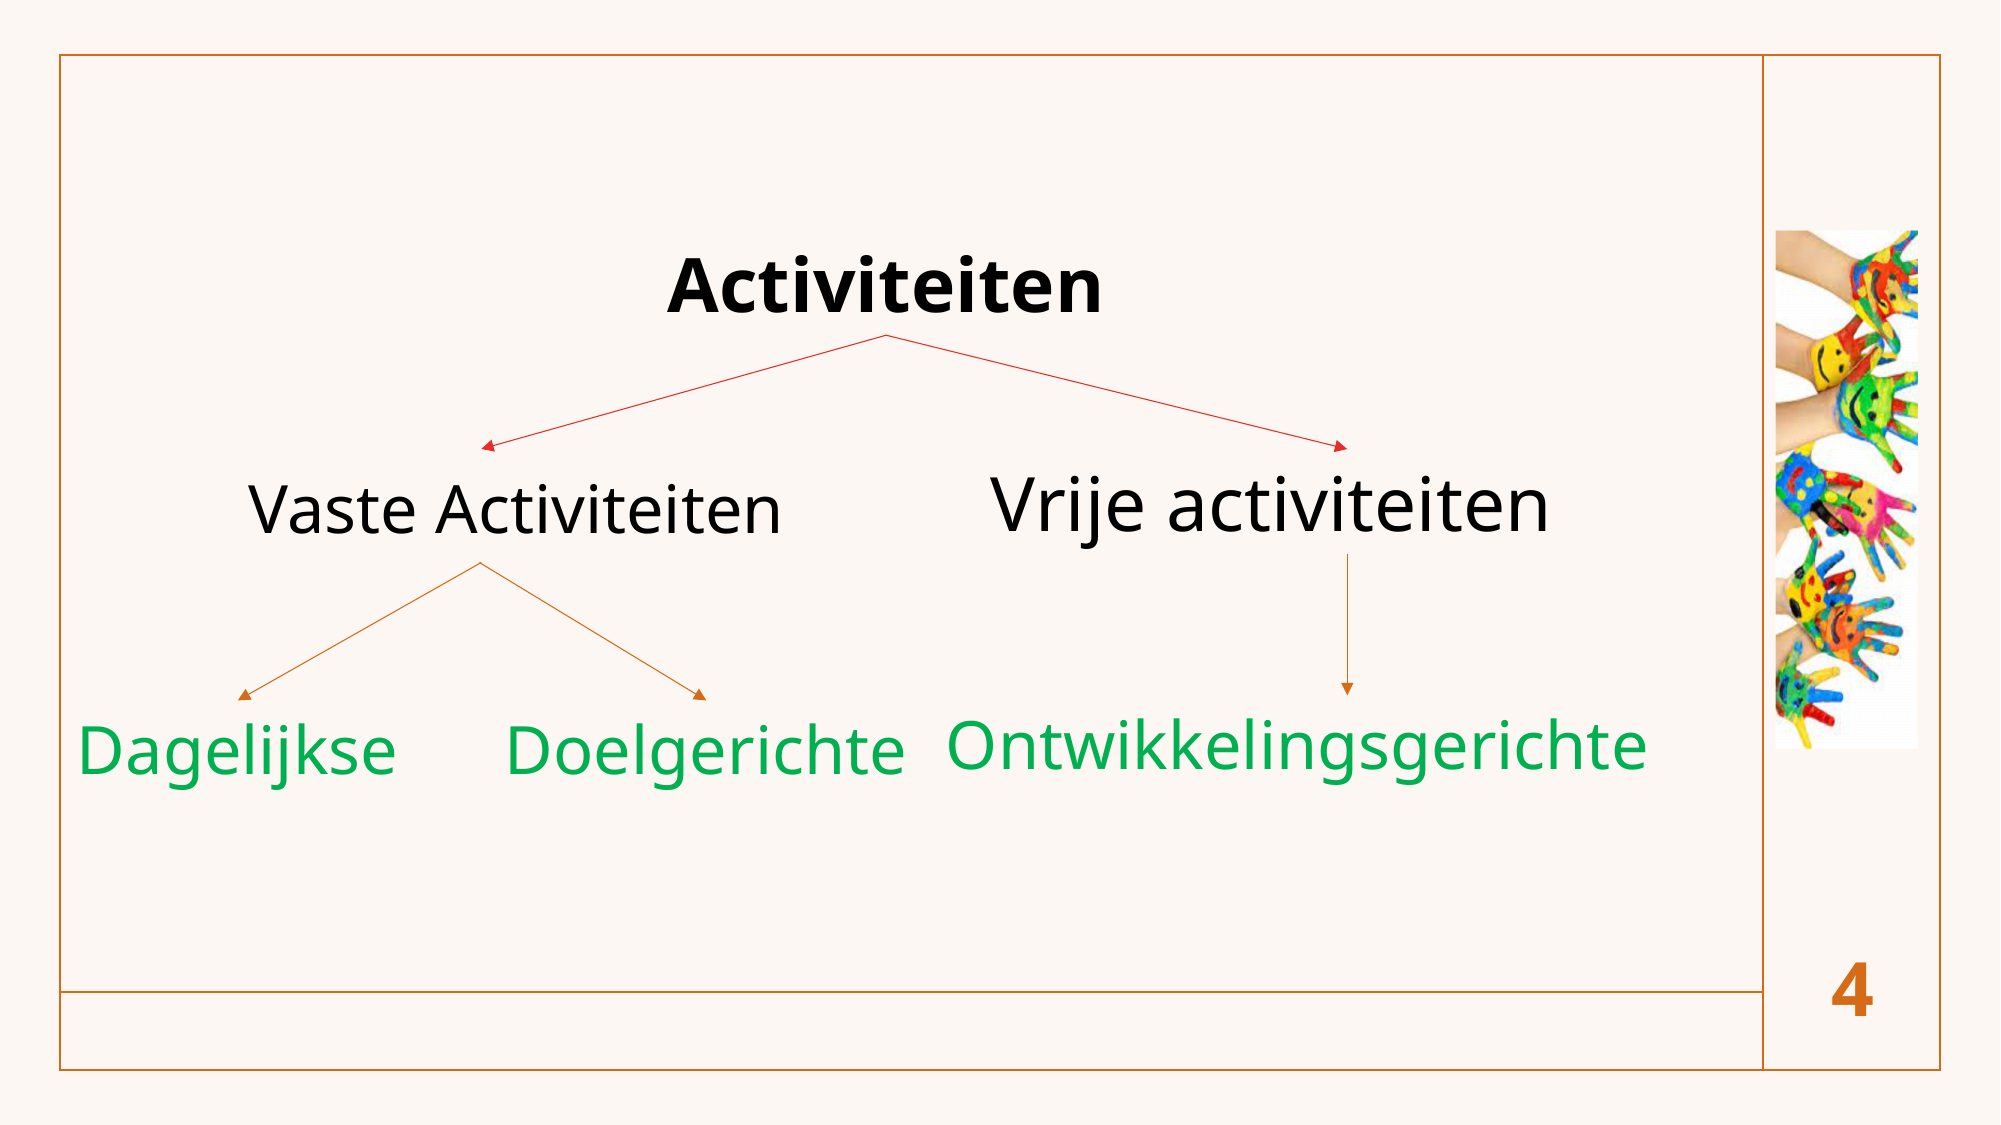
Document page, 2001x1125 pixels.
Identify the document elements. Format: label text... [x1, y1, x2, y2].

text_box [481, 336, 886, 450]
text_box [886, 336, 1348, 450]
text_box Vrije activiteiten [976, 448, 1587, 554]
text_box Dagelijkse [62, 700, 414, 796]
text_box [237, 562, 479, 701]
text_box Vaste Activiteiten [233, 459, 976, 554]
text_box Ontwikkelingsgerichte [931, 695, 1665, 790]
text_box Doelgerichte [490, 700, 923, 796]
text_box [479, 562, 707, 701]
text_box Activiteiten [652, 230, 1120, 336]
picture [1587, 231, 2000, 748]
slide_number 4 [1775, 930, 1932, 1055]
